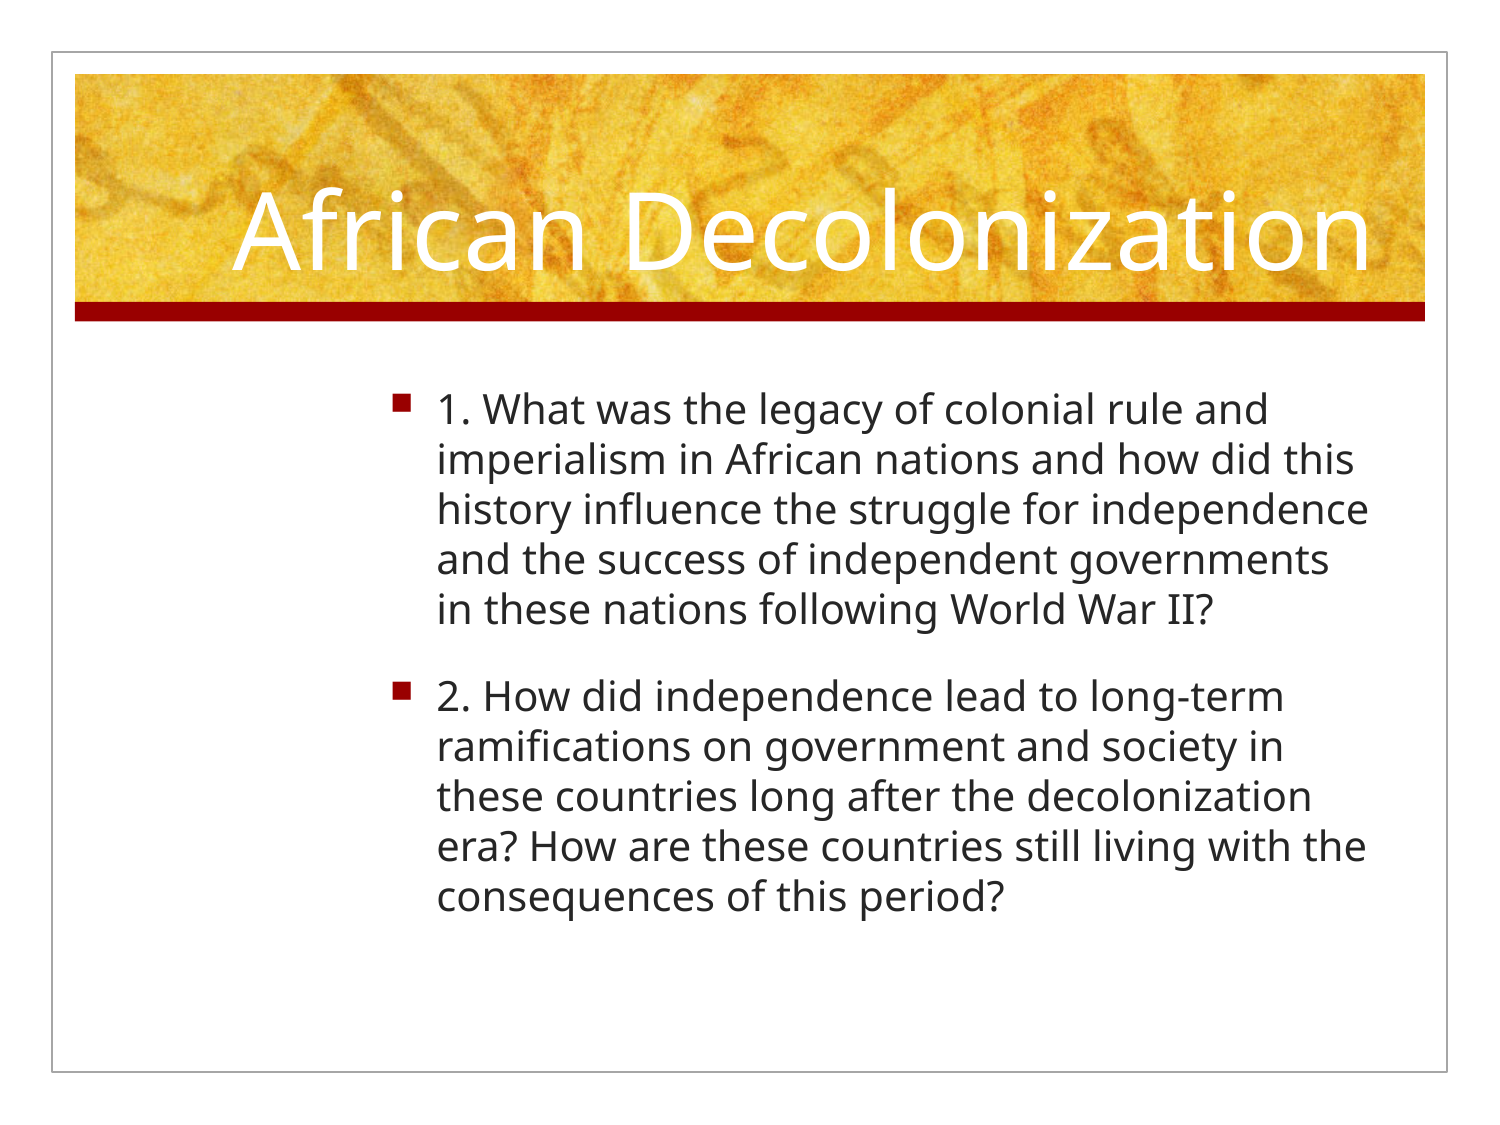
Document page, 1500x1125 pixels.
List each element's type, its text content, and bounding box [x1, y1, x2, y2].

picture [75, 74, 1425, 301]
list 1. What was the legacy of colonial rule and imperialism in African nations and how did this history influence the struggle for independence and the success of independent governments in these nations following World War II? 2. How did independence lead to long-term ramifications on government and society in these countries long after the decolonization era? How are these countries still living with the consequences of this period? [375, 375, 1392, 1005]
title African Decolonization [108, 74, 1392, 292]
